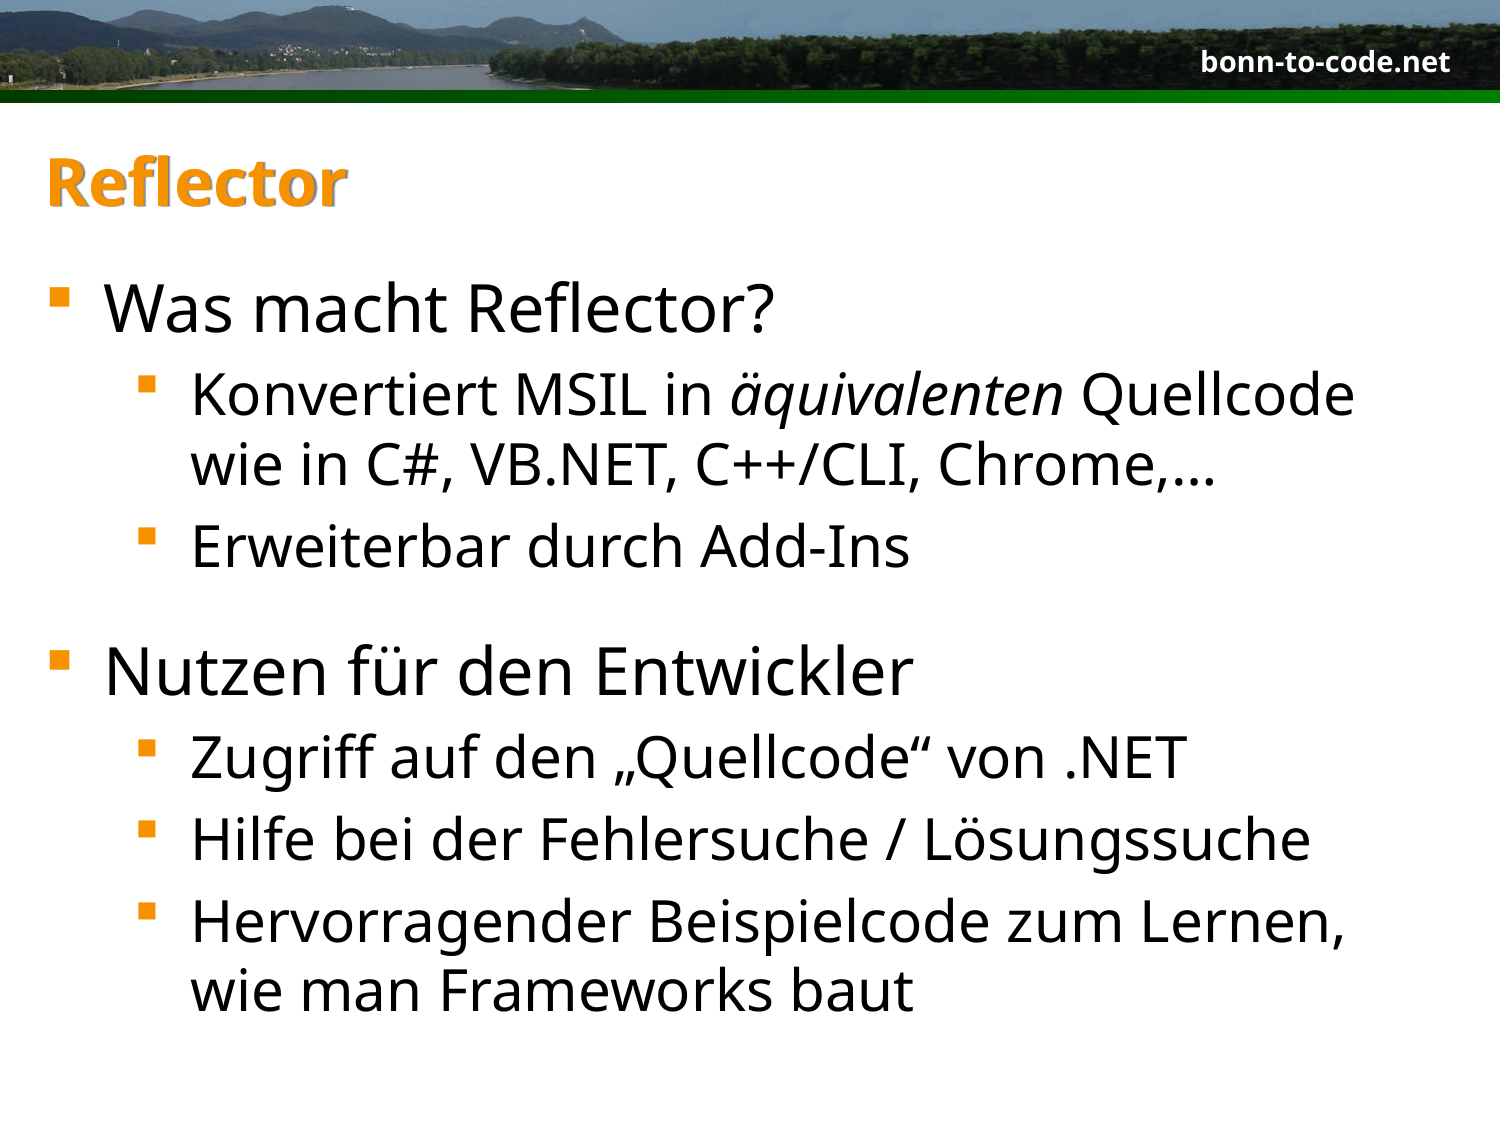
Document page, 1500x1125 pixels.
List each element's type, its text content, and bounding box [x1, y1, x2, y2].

list Was macht Reflector? Konvertiert MSIL in äquivalenten Quellcode wie in C#, VB.NET, C++/CLI, Chrome,… Erweiterbar durch Add-Ins Nutzen für den Entwickler Zugriff auf den „Quellcode“ von .NET Hilfe bei der Fehlersuche / Lösungssuche Hervorragender Beispielcode zum Lernen, wie man Frameworks baut [29, 257, 1471, 1114]
title Reflector [29, 101, 1471, 257]
picture [0, 0, 1500, 90]
